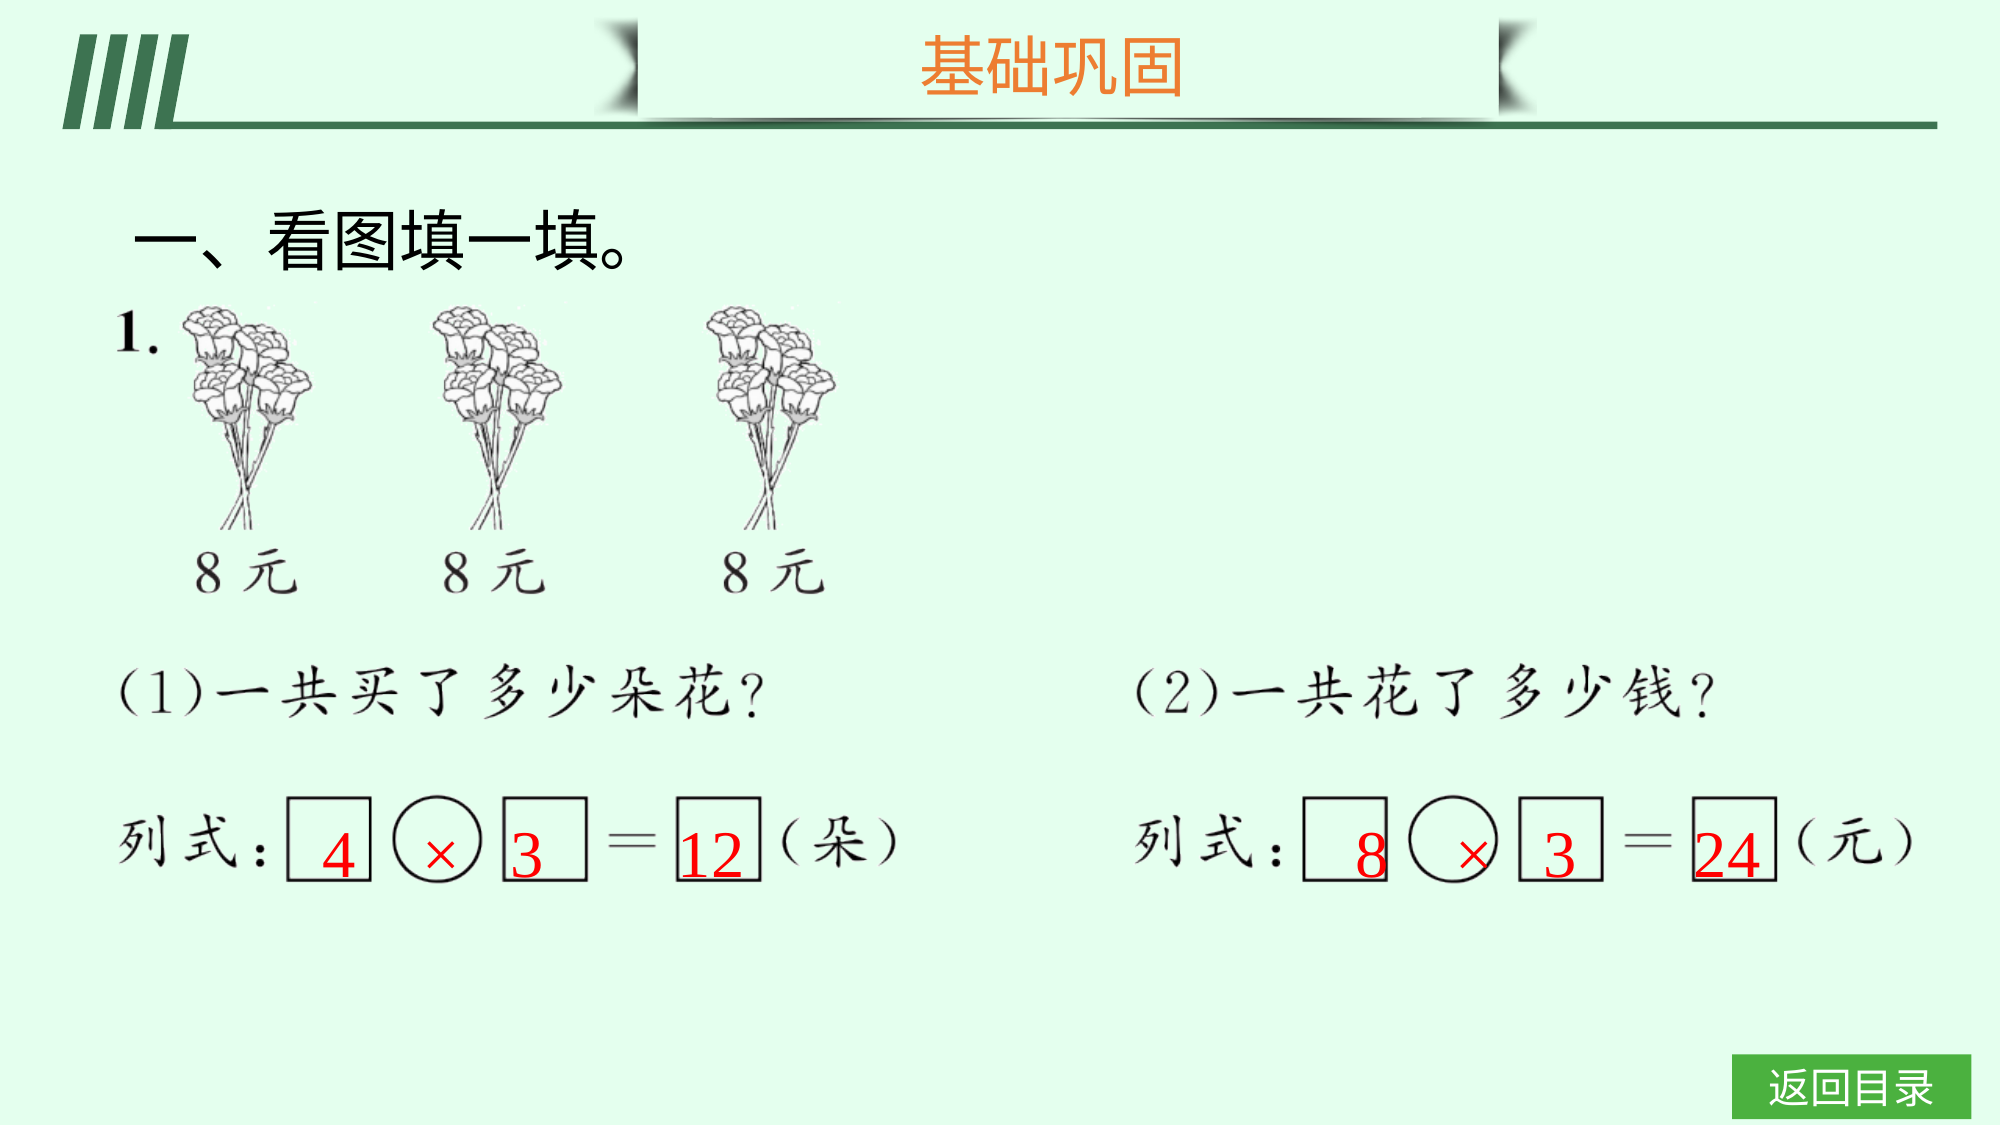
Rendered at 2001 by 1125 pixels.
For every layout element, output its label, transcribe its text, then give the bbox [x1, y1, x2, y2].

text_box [62, 34, 1938, 130]
text_box 一、看图填一填。 [117, 175, 697, 269]
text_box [594, 16, 1537, 127]
picture [86, 269, 1931, 909]
